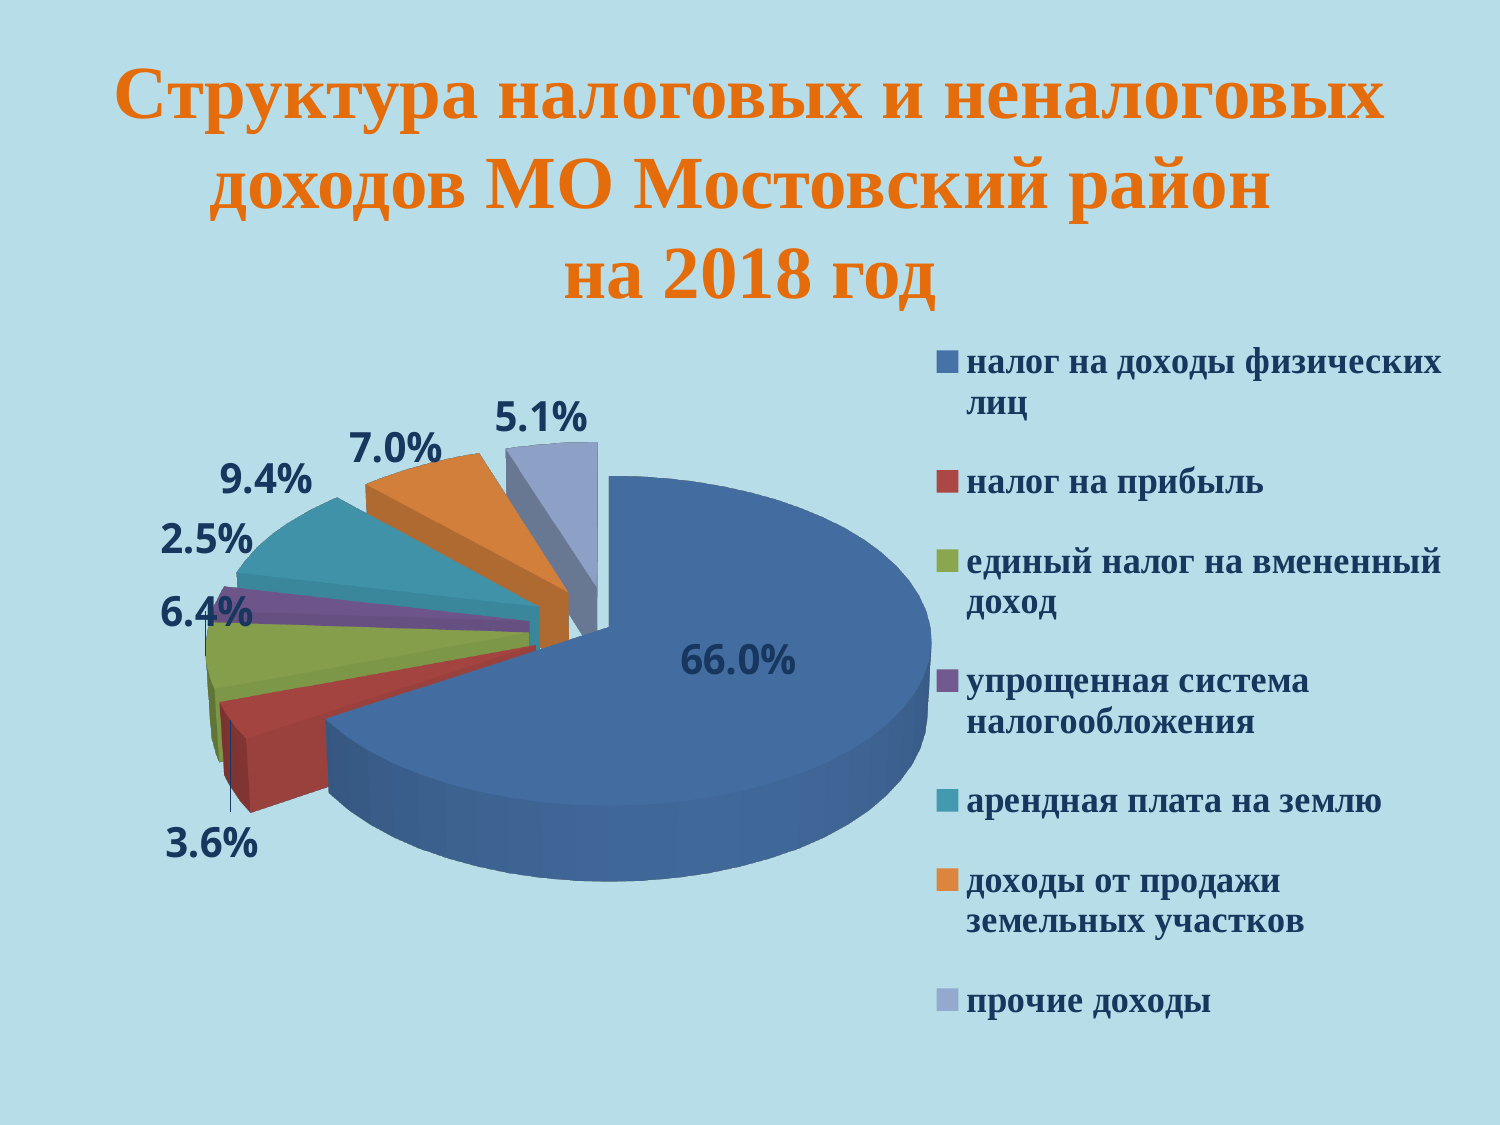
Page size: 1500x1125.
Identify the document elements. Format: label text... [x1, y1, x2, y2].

title Структура налоговых и неналоговых доходов МО Мостовский район на 2018 год [75, 45, 1425, 303]
chart [111, 302, 1459, 1059]
